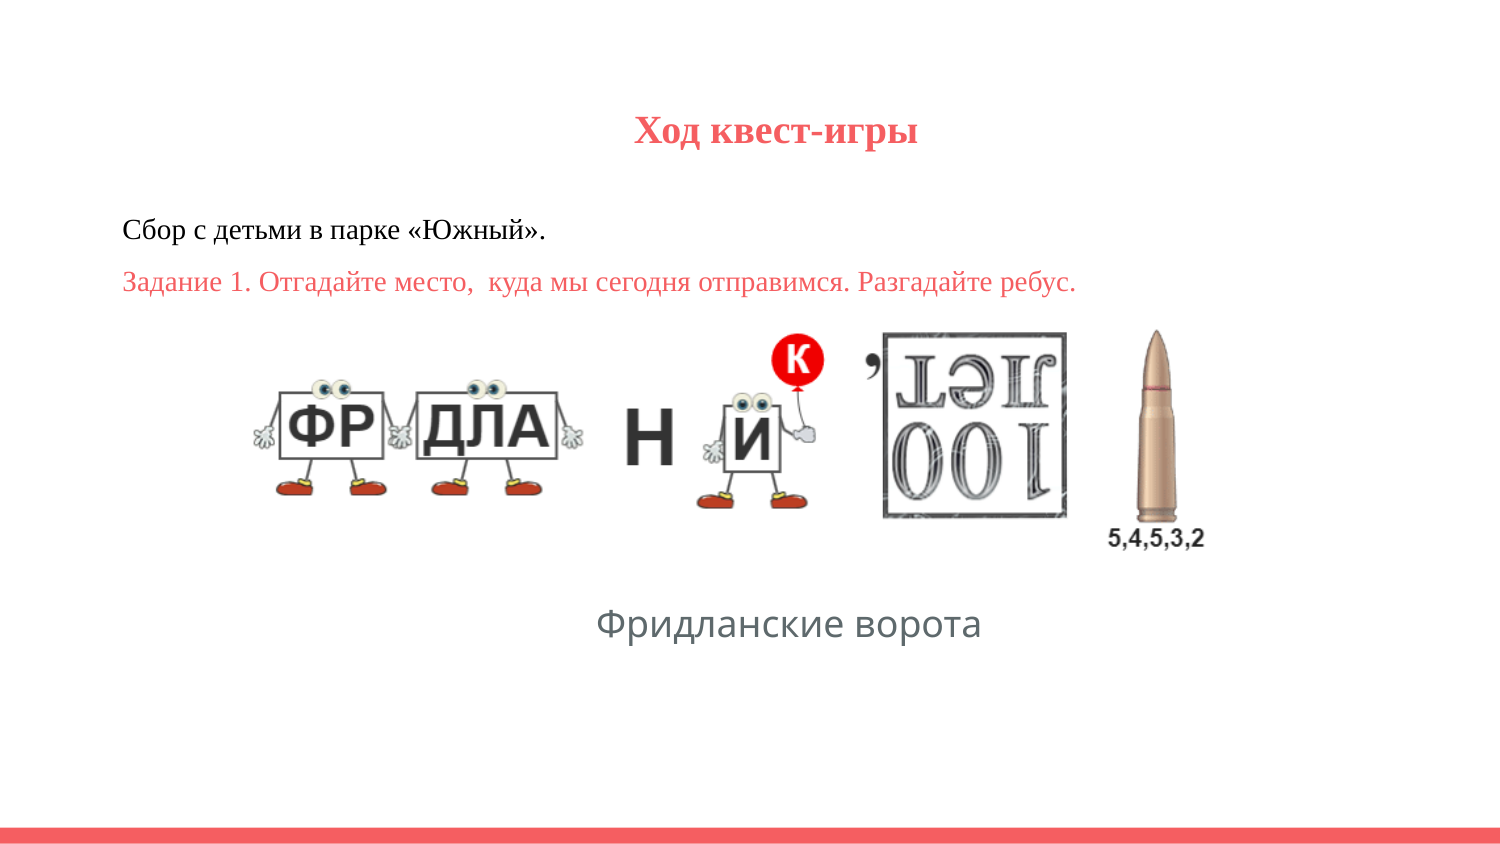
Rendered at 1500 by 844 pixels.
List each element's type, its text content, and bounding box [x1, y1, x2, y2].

picture [242, 314, 1218, 564]
title Ход квест-игры [51, 64, 1449, 167]
text_box Фридланские ворота [250, 585, 1329, 671]
list Сбор с детьми в парке «Южный». Задание 1. Отгадайте место, куда мы сегодня отправимся. Разгадайте ребус. [51, 177, 1449, 738]
